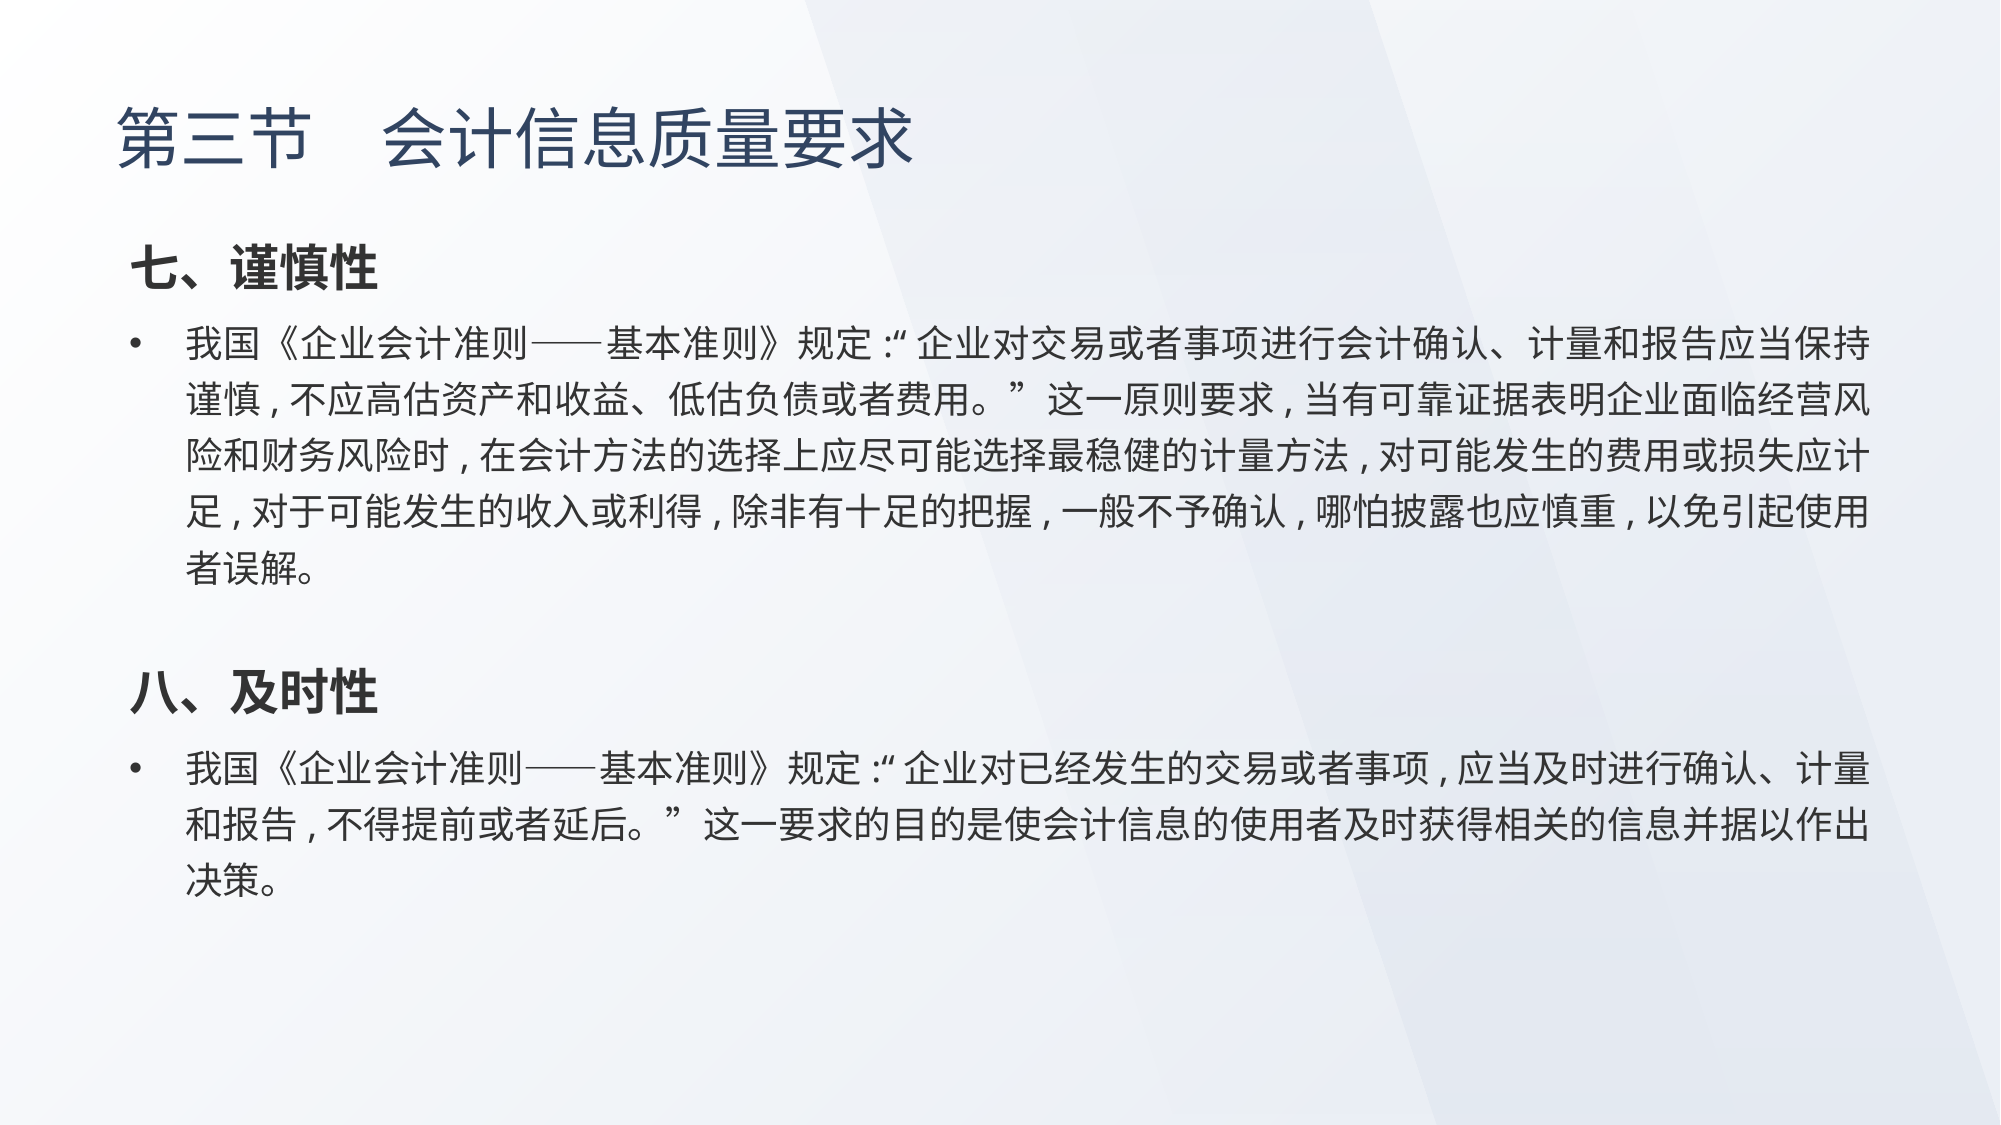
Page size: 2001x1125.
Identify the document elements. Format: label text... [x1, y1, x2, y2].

text_box 七、谨慎性 我国《企业会计准则——基本准则》规定:“企业对交易或者事项进行会计确认、计量和报告应当保持谨慎,不应高估资产和收益、低估负债或者费用。”这一原则要求,当有可靠证据表明企业面临经营风险和财务风险时,在会计方法的选择上应尽可能选择最稳健的计量方法,对可能发生的费用或损失应计足,对于可能发生的收入或利得,除非有十足的把握,一般不予确认,哪怕披露也应慎重,以免引起使用者误解。 八、及时性 我国《企业会计准则——基本准则》规定:“企业对已经发生的交易或者事项,应当及时进行确认、计量和报告,不得提前或者延后。”这一要求的目的是使会计信息的使用者及时获得相关的信息并据以作出决策。 [114, 213, 1886, 1013]
title 第三节 会计信息质量要求 [114, 59, 1886, 178]
